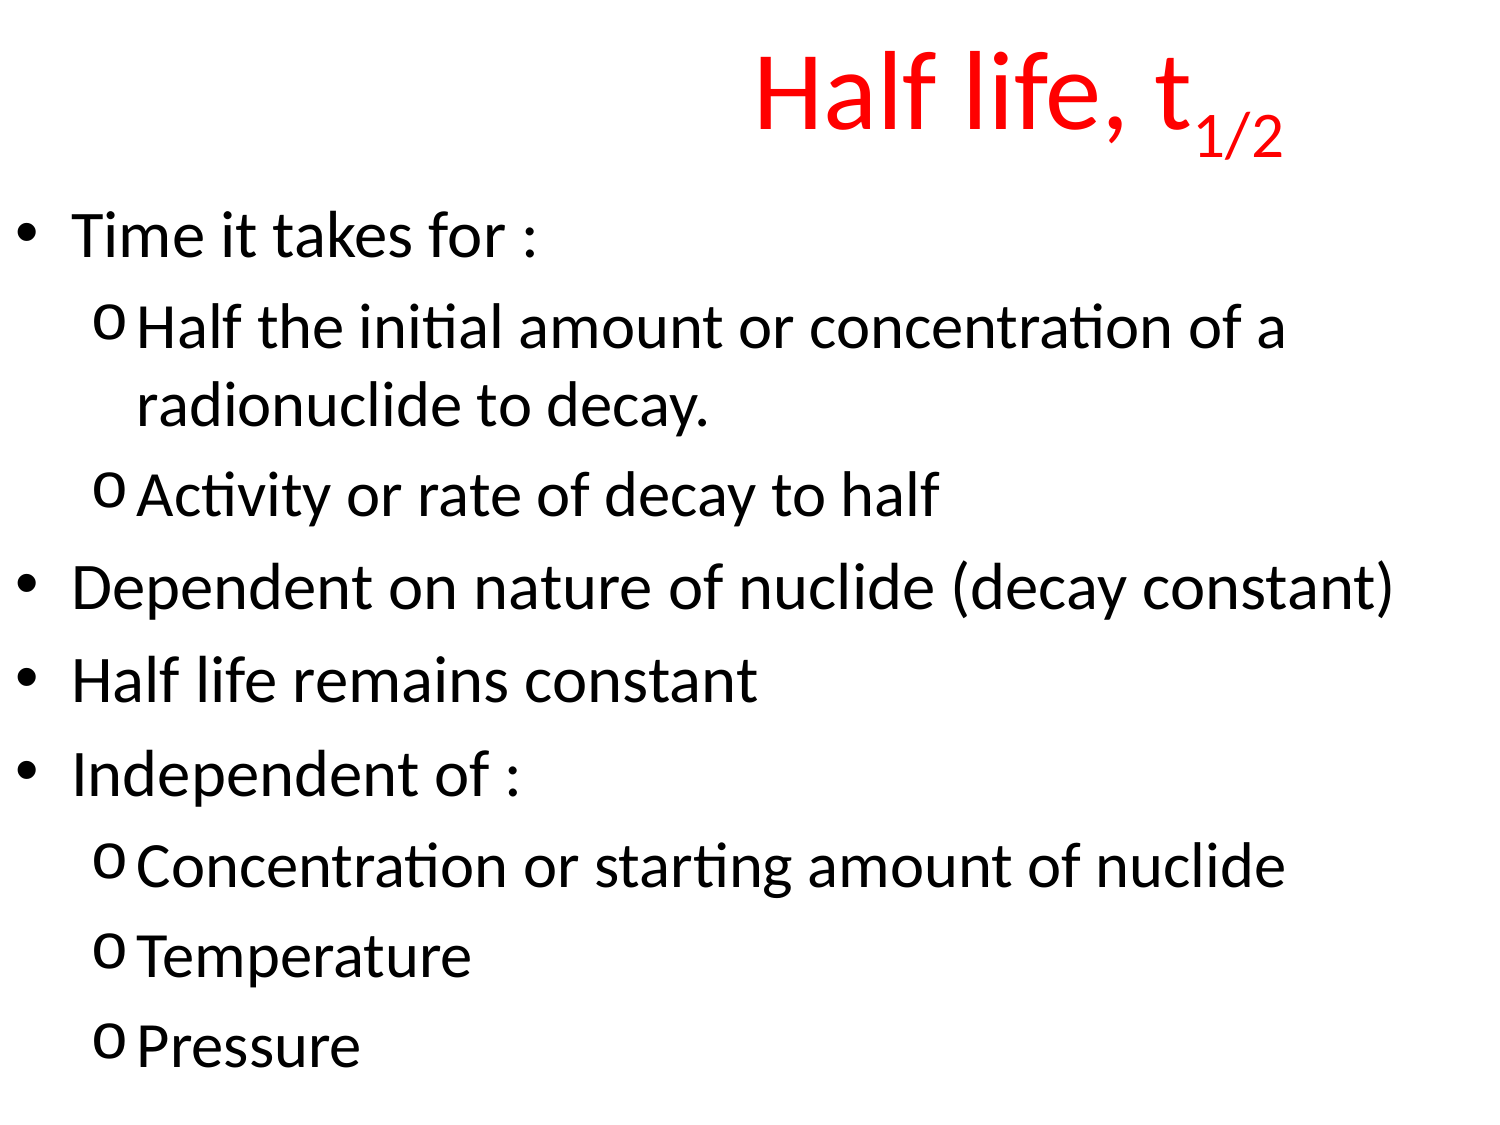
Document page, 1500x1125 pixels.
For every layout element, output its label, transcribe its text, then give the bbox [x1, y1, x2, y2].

title Half life, t1/2 [579, 0, 1459, 183]
list Time it takes for : Half the initial amount or concentration of a radionuclide to decay. Activity or rate of decay to half Dependent on nature of nuclide (decay constant) Half life remains constant Independent of : Concentration or starting amount of nuclide Temperature Pressure [0, 183, 1459, 1125]
